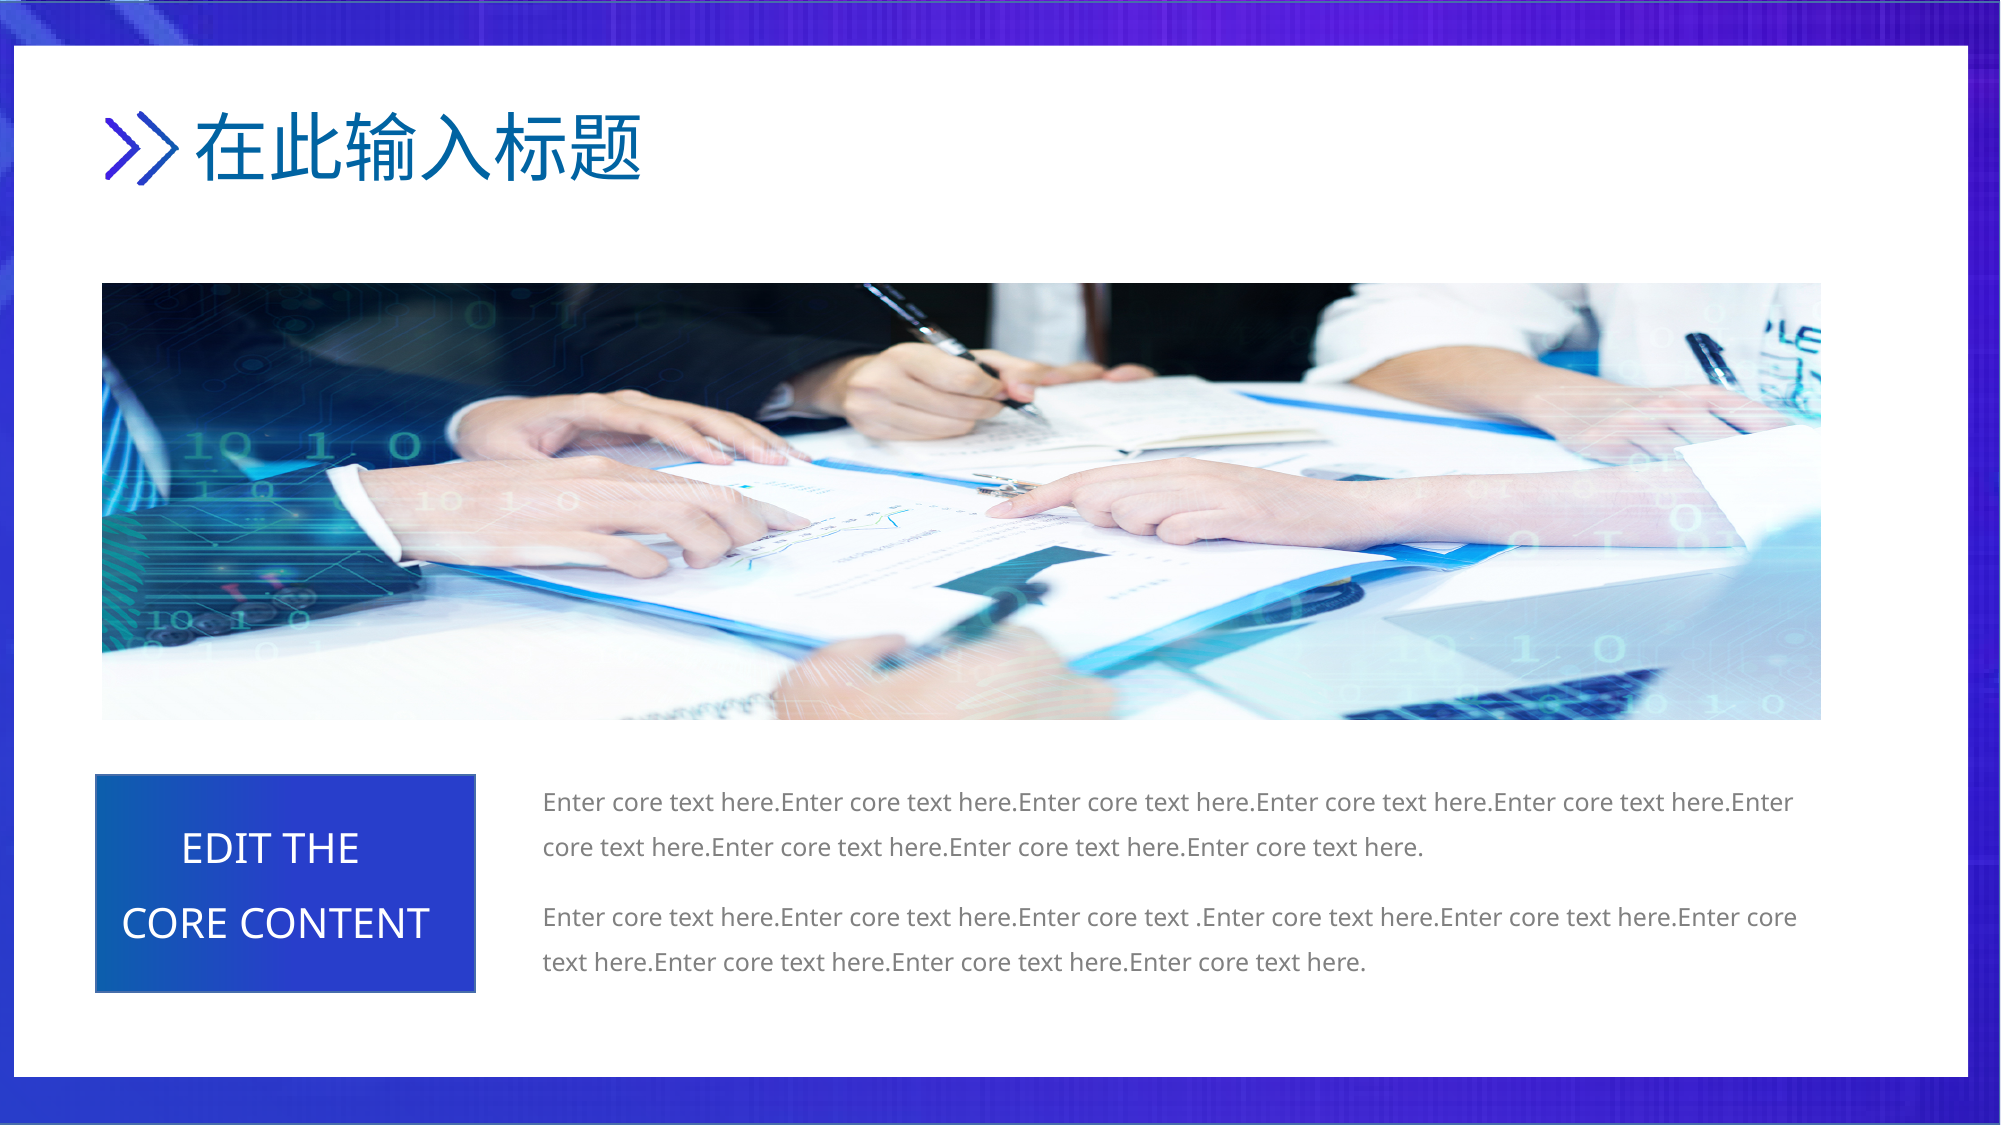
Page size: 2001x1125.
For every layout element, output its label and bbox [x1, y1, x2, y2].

text_box [95, 99, 1821, 992]
